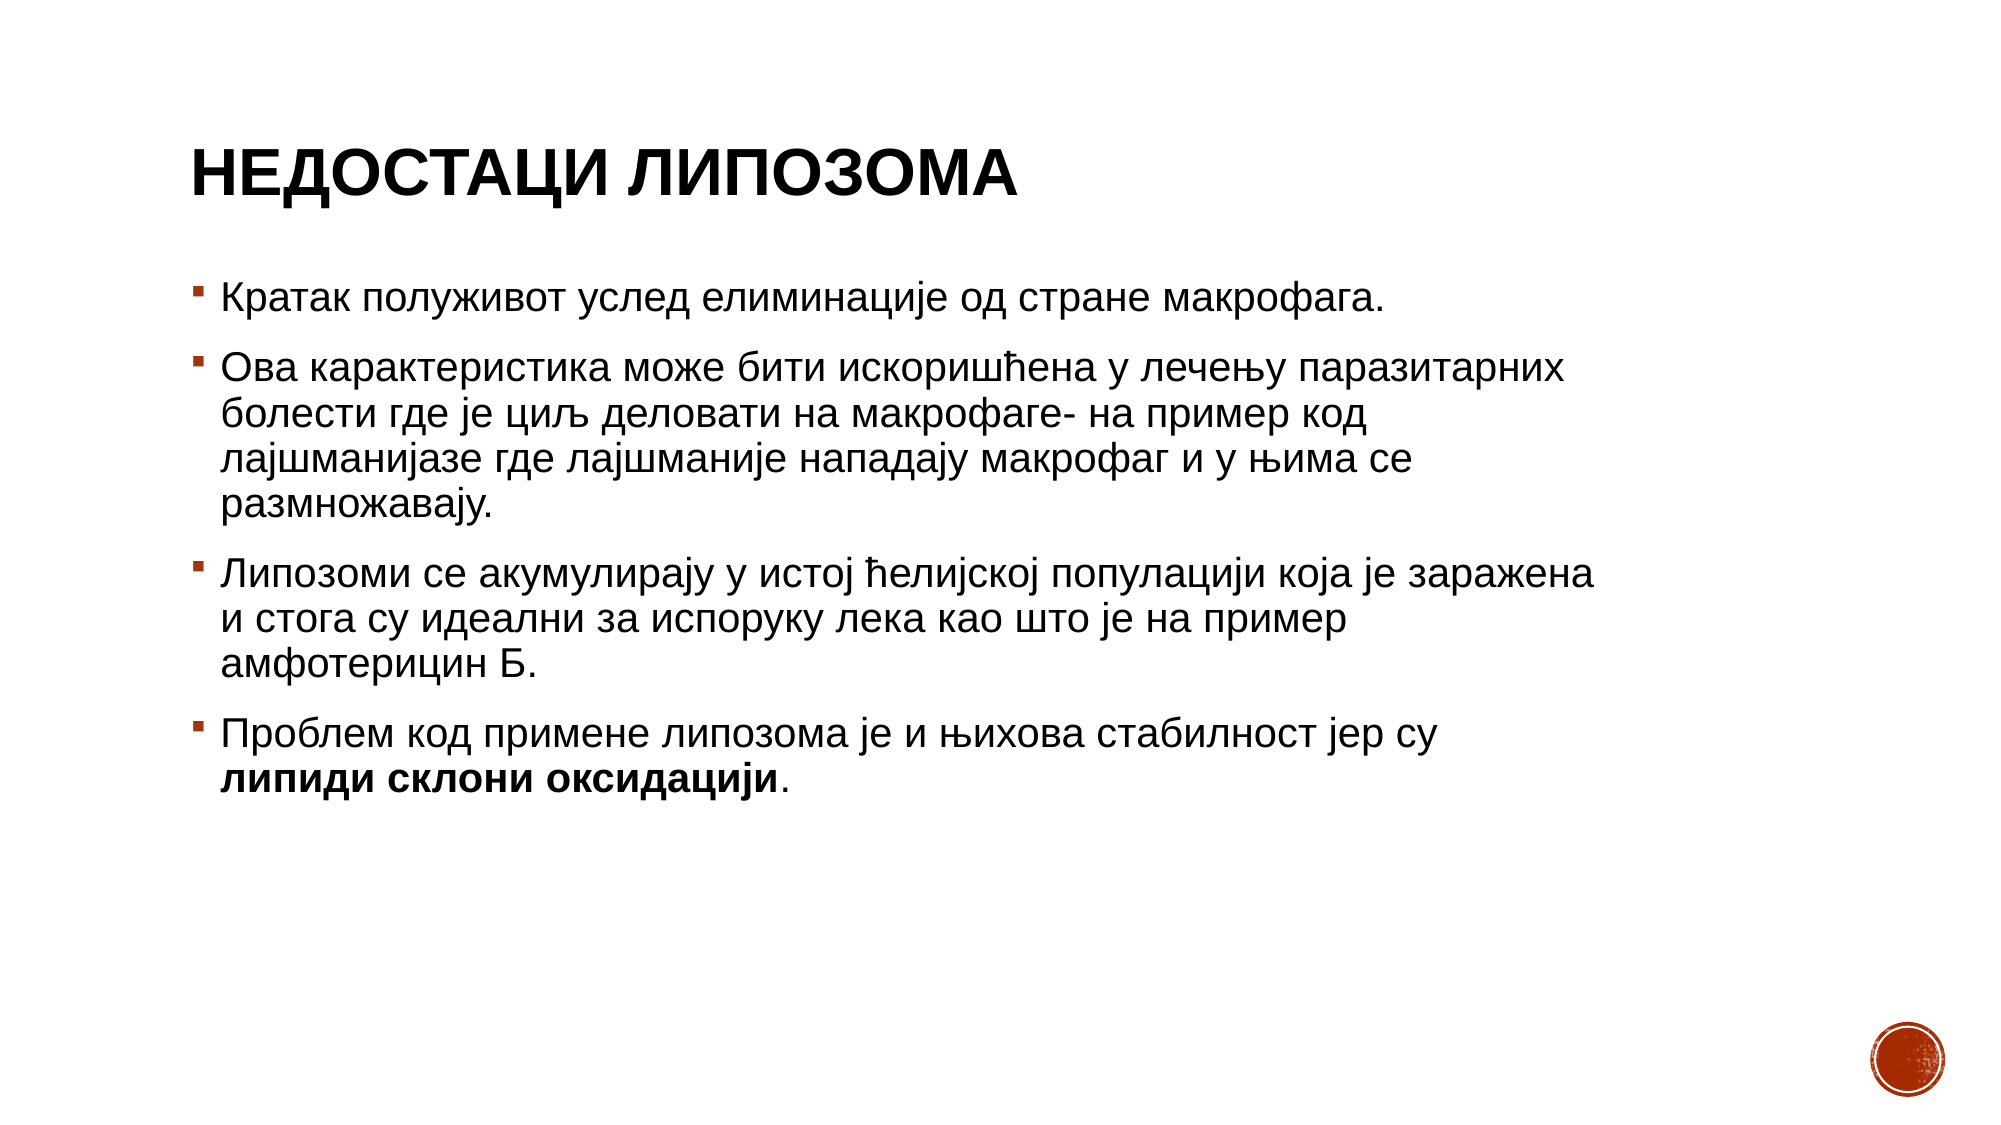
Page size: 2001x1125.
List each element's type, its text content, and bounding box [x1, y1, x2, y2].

list Кратак полуживот услед елиминације од стране макрофага. Ова карактеристика може бити искоришћена у лечењу паразитарних болести где је циљ деловати на макрофаге- на пример код лајшманијазе где лајшманије нападају макрофаг и у њима се размножавају. Липозоми се акумулирају у истој ћелијској популацији која је заражена и стога су идеални за испоруку лека као што је на пример амфотерицин Б. Проблем код примене липозома је и њихова стабилност јер су липиди склони оксидацији. [175, 268, 1611, 1013]
title Недостаци липозома [175, 79, 1826, 344]
